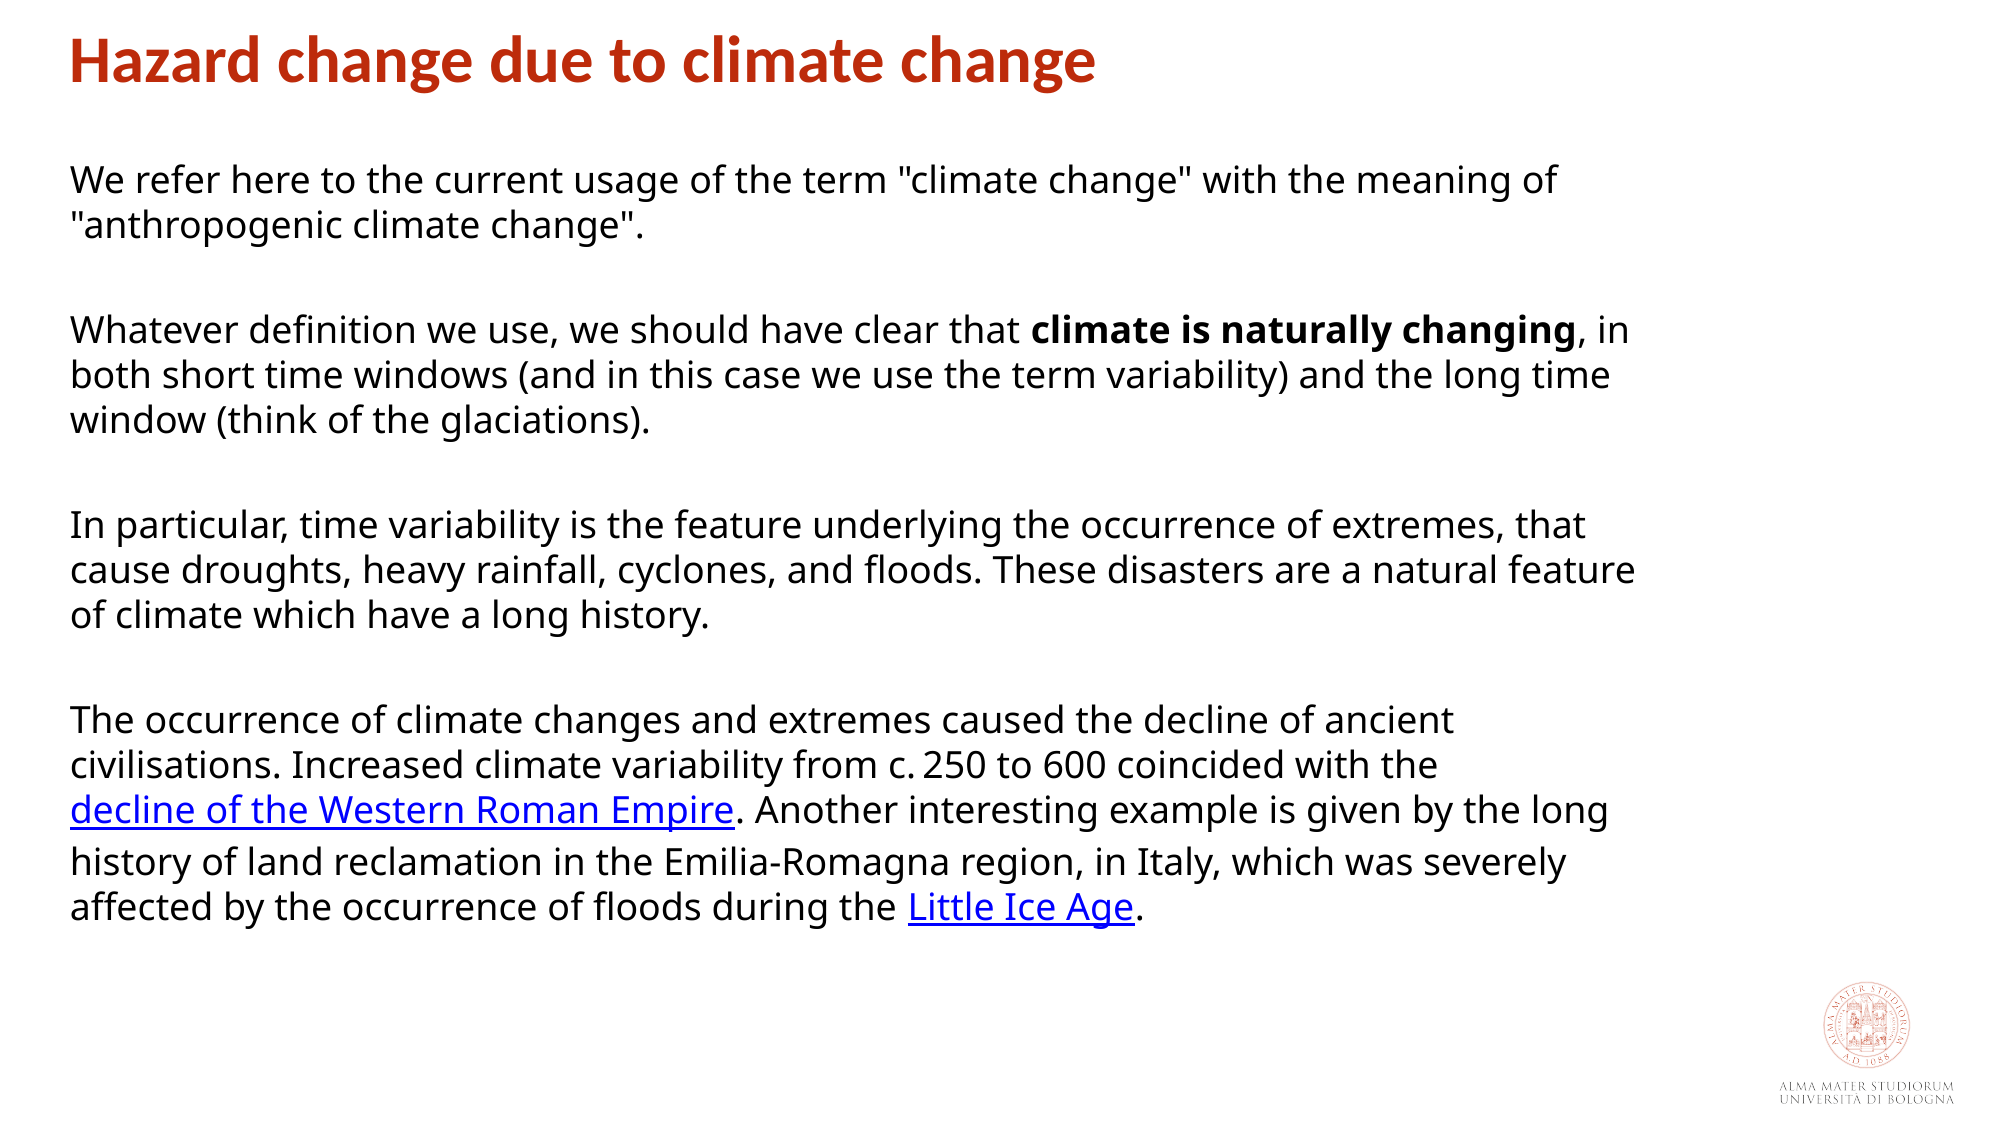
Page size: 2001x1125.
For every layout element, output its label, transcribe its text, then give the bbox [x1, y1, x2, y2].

list We refer here to the current usage of the term "climate change" with the meaning of "anthropogenic climate change". Whatever definition we use, we should have clear that climate is naturally changing, in both short time windows (and in this case we use the term variability) and the long time window (think of the glaciations). In particular, time variability is the feature underlying the occurrence of extremes, that cause droughts, heavy rainfall, cyclones, and floods. These disasters are a natural feature of climate which have a long history. The occurrence of climate changes and extremes caused the decline of ancient civilisations. Increased climate variability from c. 250 to 600 coincided with the decline of the Western Roman Empire. Another interesting example is given by the long history of land reclamation in the Emilia-Romagna region, in Italy, which was severely affected by the occurrence of floods during the Little Ice Age. [55, 149, 1661, 244]
picture [1752, 964, 1981, 1118]
list Hazard change due to climate change [55, 42, 1898, 149]
